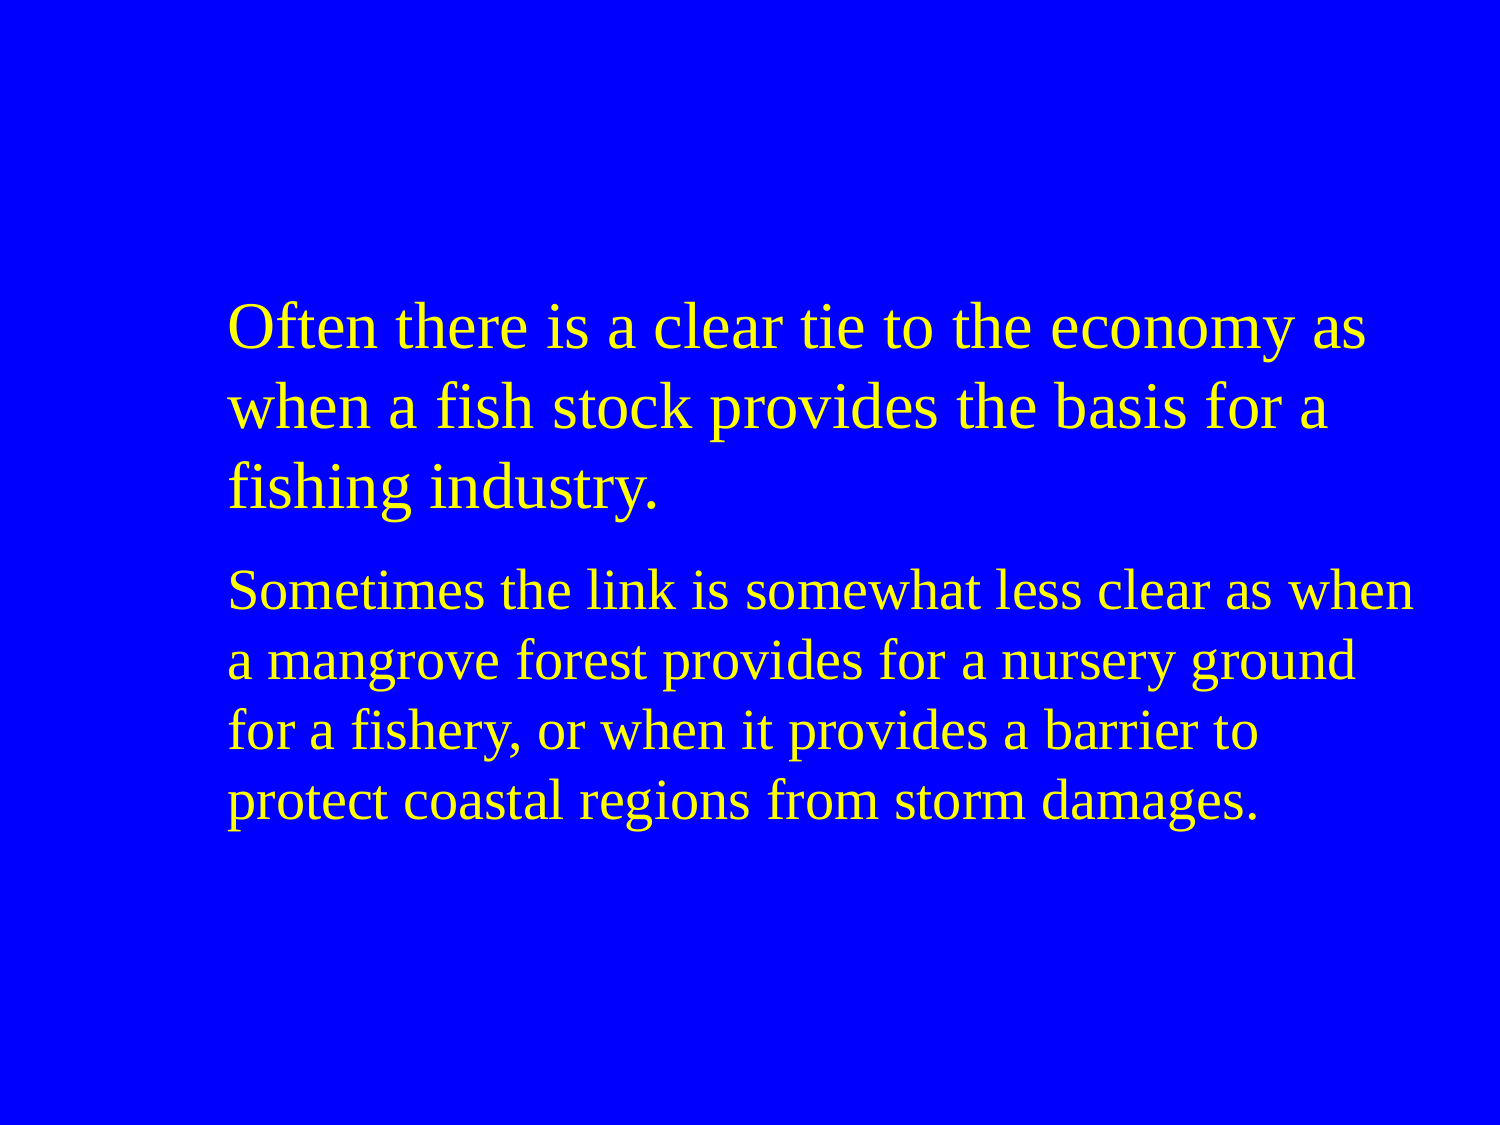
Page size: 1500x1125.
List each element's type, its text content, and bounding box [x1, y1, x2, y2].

text_box Often there is a clear tie to the economy as when a fish stock provides the basis for a fishing industry. Sometimes the link is somewhat less clear as when a mangrove forest provides for a nursery ground for a fishery, or when it provides a barrier to protect coastal regions from storm damages. [212, 274, 1438, 952]
